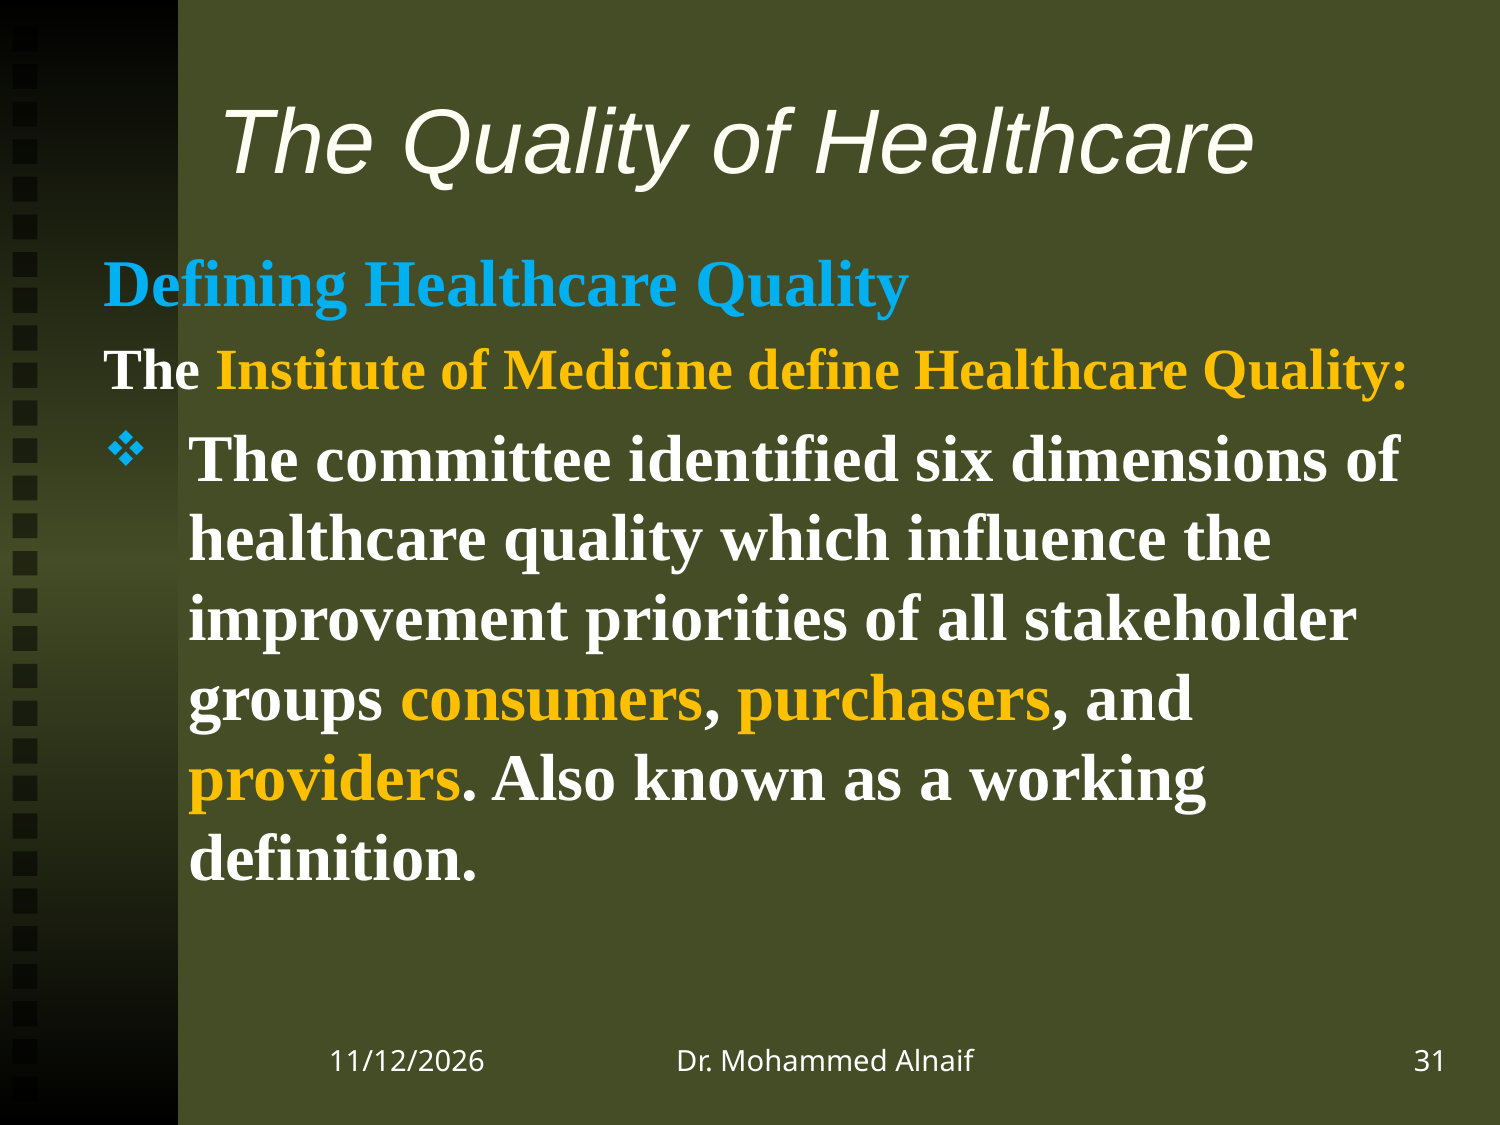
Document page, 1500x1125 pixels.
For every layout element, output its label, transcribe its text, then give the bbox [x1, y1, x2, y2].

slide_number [187, 1024, 501, 1101]
slide_number 31 [1149, 1024, 1463, 1101]
subtitle Defining Healthcare Quality The Institute of Medicine define Healthcare Quality: The committee identified six dimensions of healthcare quality which influence the improvement priorities of all stakeholder groups consumers, purchasers, and providers. Also known as a working definition. [88, 231, 1448, 988]
footer Dr. Mohammed Alnaif [587, 1024, 1063, 1101]
title The Quality of Healthcare [100, 42, 1376, 231]
